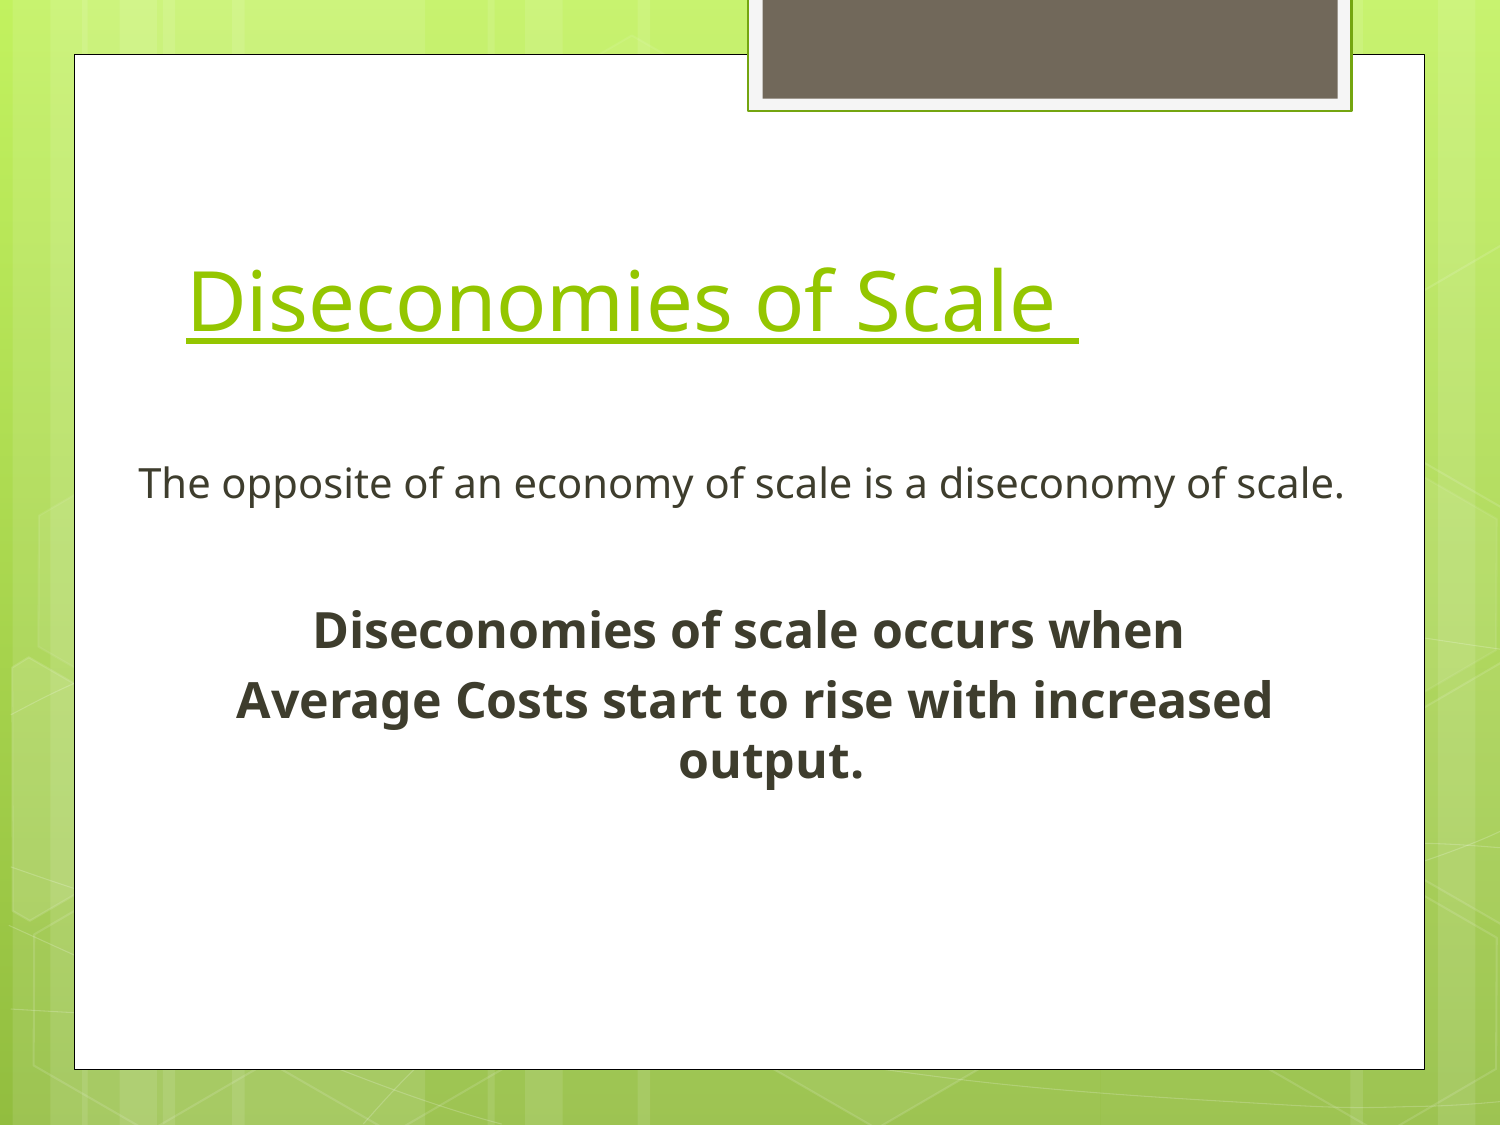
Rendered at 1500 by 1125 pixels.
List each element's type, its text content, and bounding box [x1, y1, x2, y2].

title Diseconomies of Scale [171, 168, 1324, 357]
list The opposite of an economy of scale is a diseconomy of scale. Diseconomies of scale occurs when Average Costs start to rise with increased output. [112, 381, 1388, 957]
